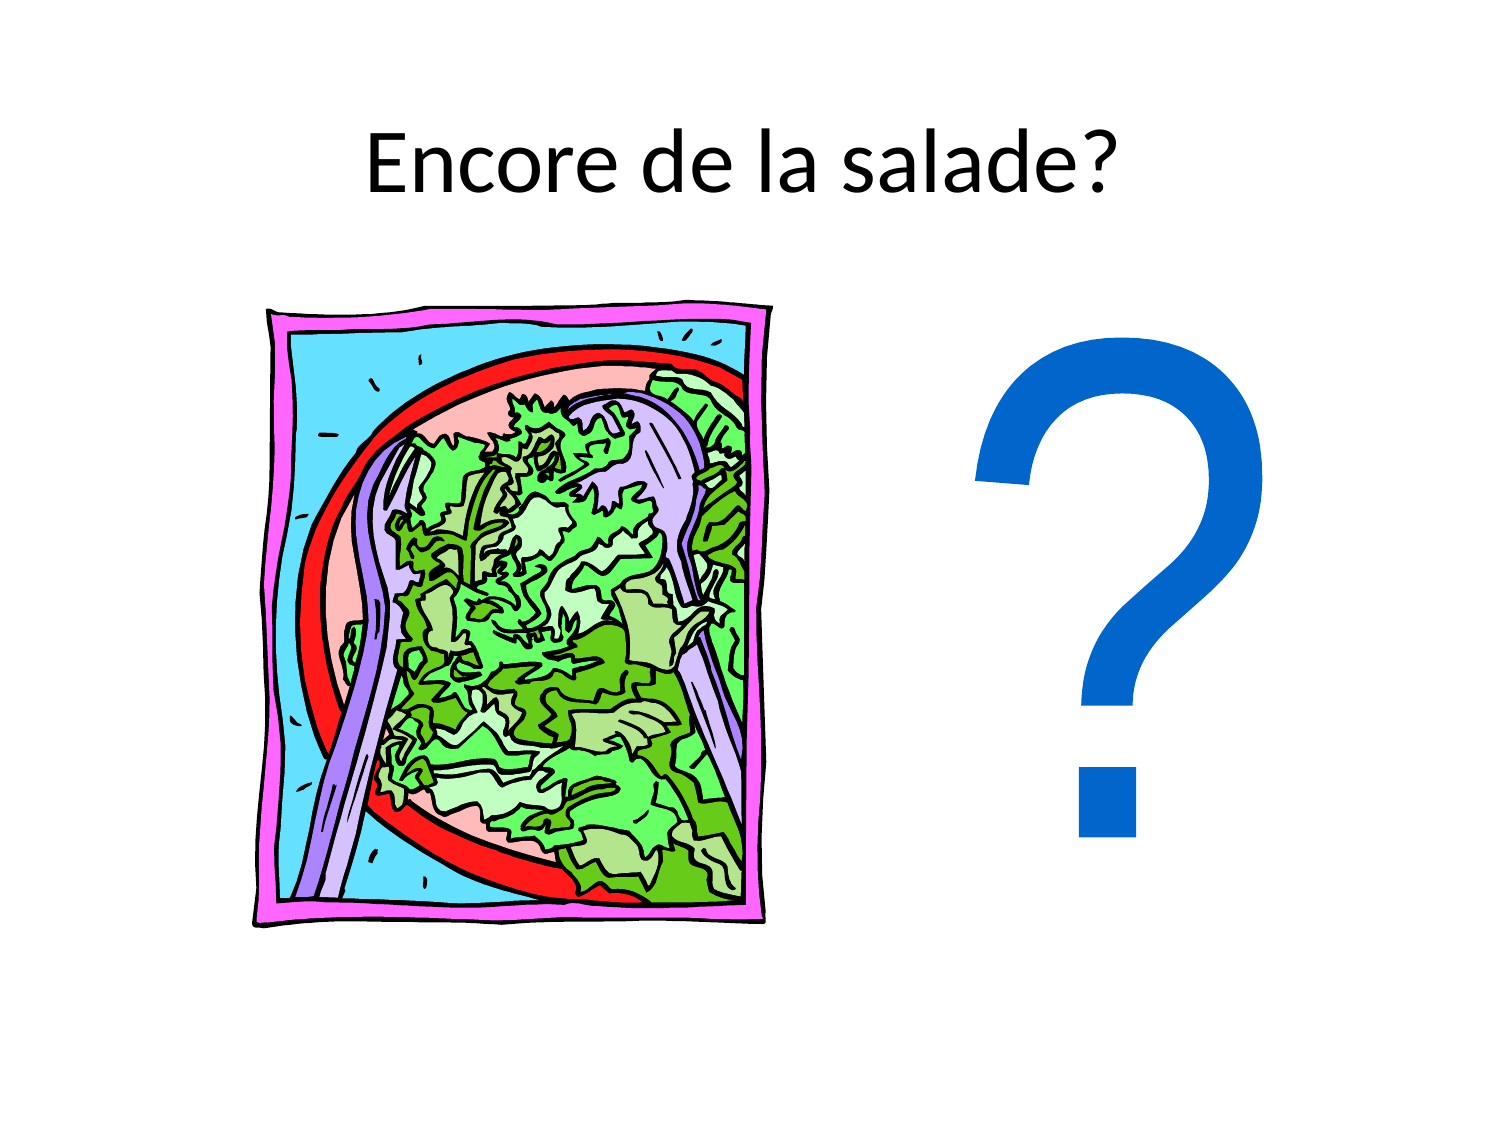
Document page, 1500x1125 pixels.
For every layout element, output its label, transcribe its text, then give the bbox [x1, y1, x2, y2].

title Encore de la salade? [37, 62, 1450, 250]
picture [249, 299, 775, 931]
